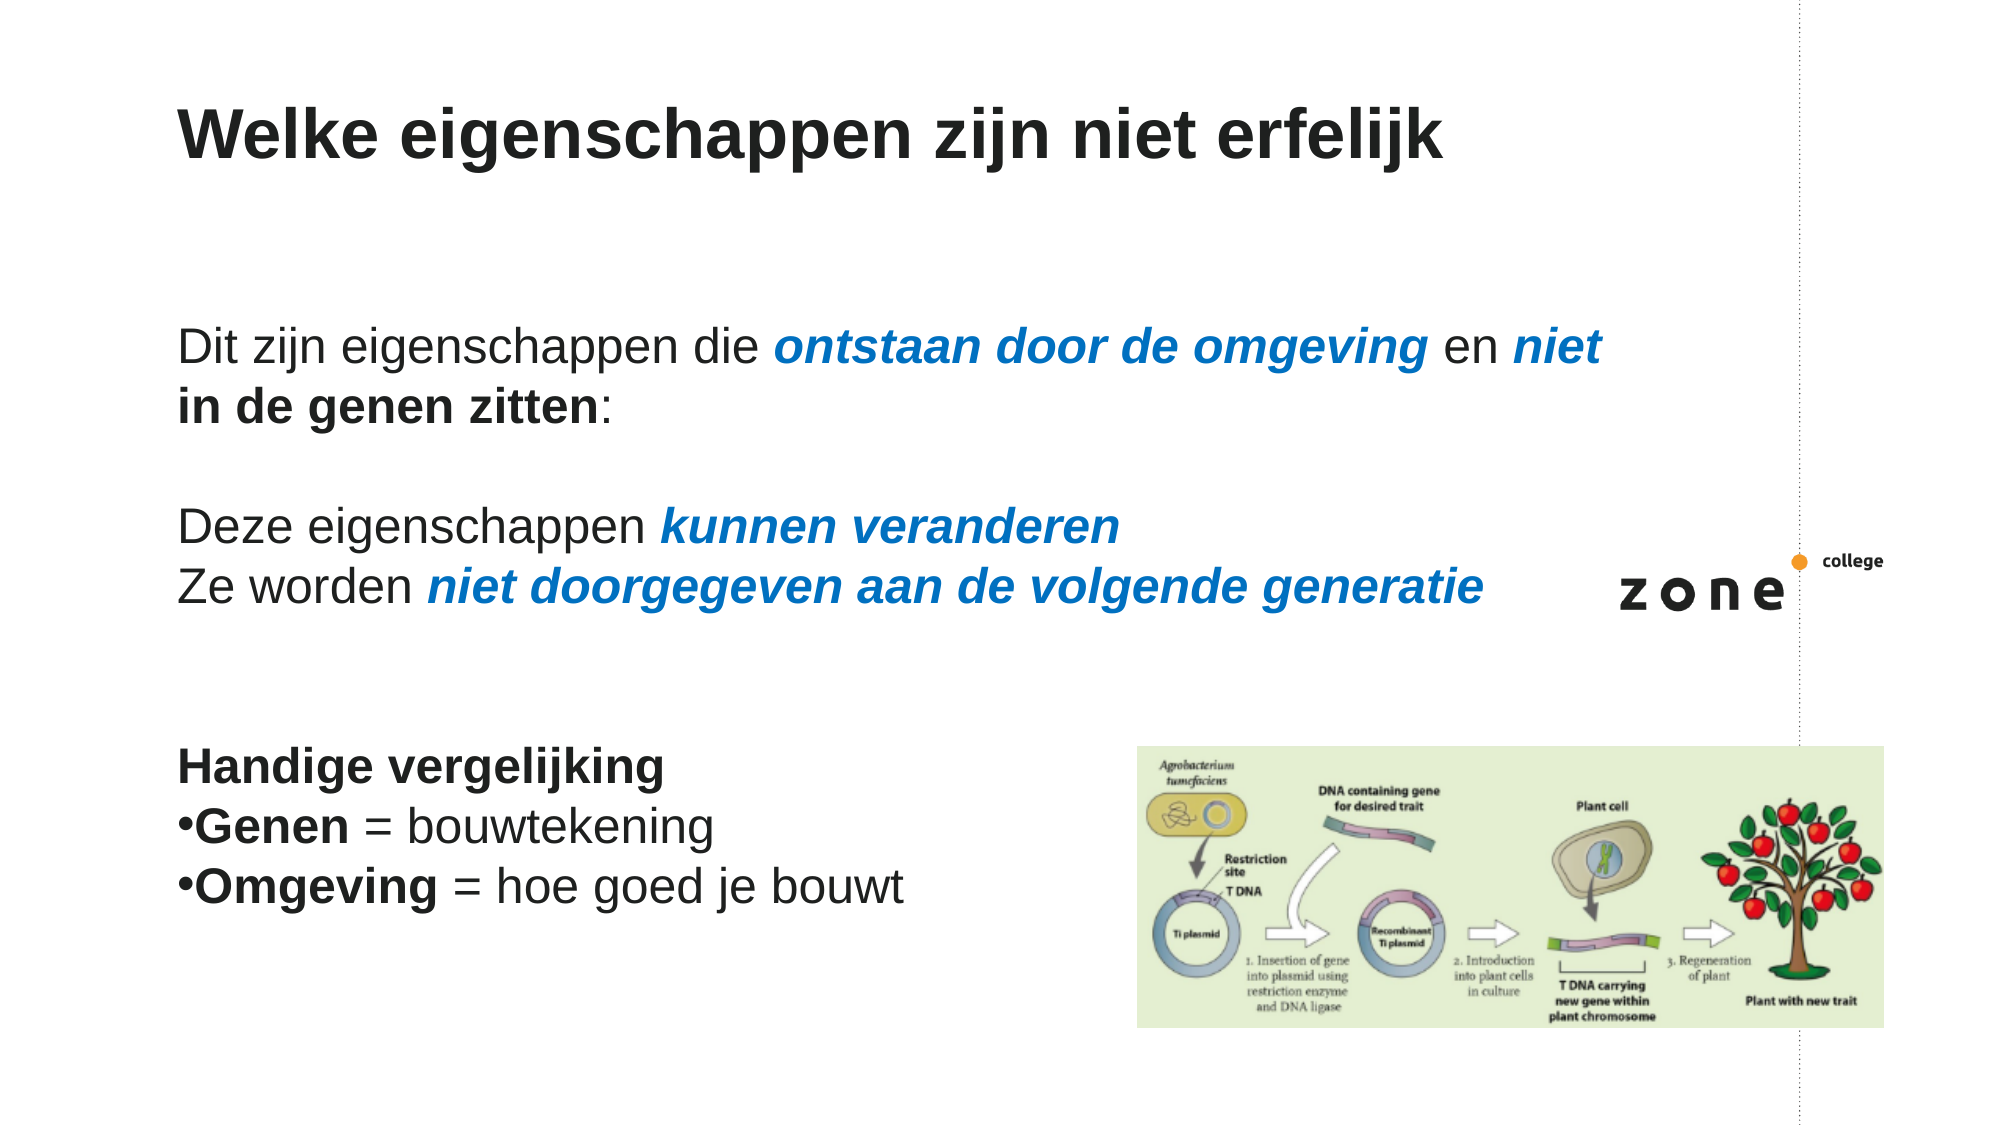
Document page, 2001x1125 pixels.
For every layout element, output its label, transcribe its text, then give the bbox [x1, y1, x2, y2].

picture [1137, 0, 2001, 1125]
title Welke eigenschappen zijn niet erfelijk [177, 97, 1471, 261]
list Dit zijn eigenschappen die ontstaan door de omgeving en niet in de genen zitten: Deze eigenschappen kunnen veranderen Ze worden niet doorgegeven aan de volgende generatie Handige vergelijking Genen = bouwtekening Omgeving = hoe goed je bouwt [177, 313, 1602, 1091]
